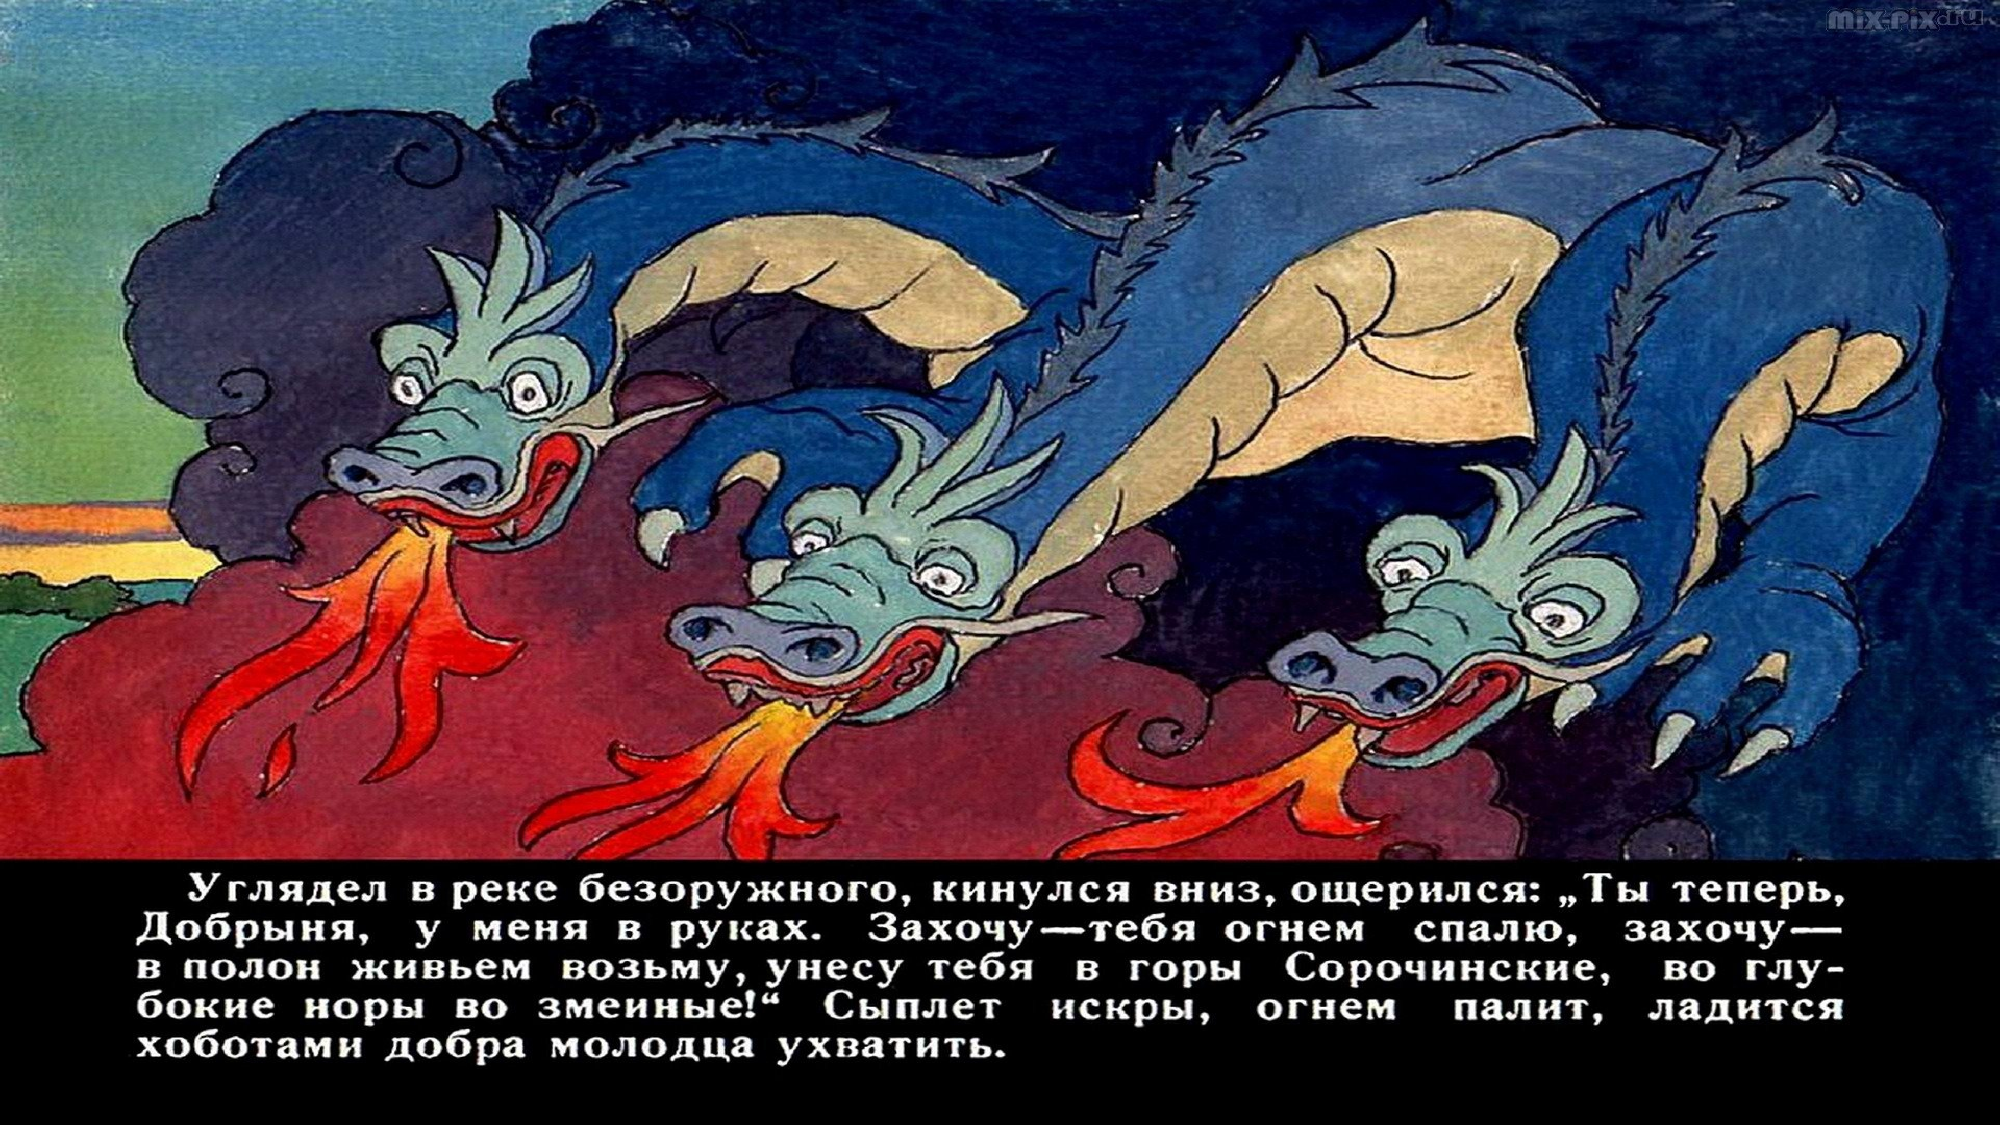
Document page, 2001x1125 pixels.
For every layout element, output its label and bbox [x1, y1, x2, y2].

list [0, 0, 2000, 1125]
